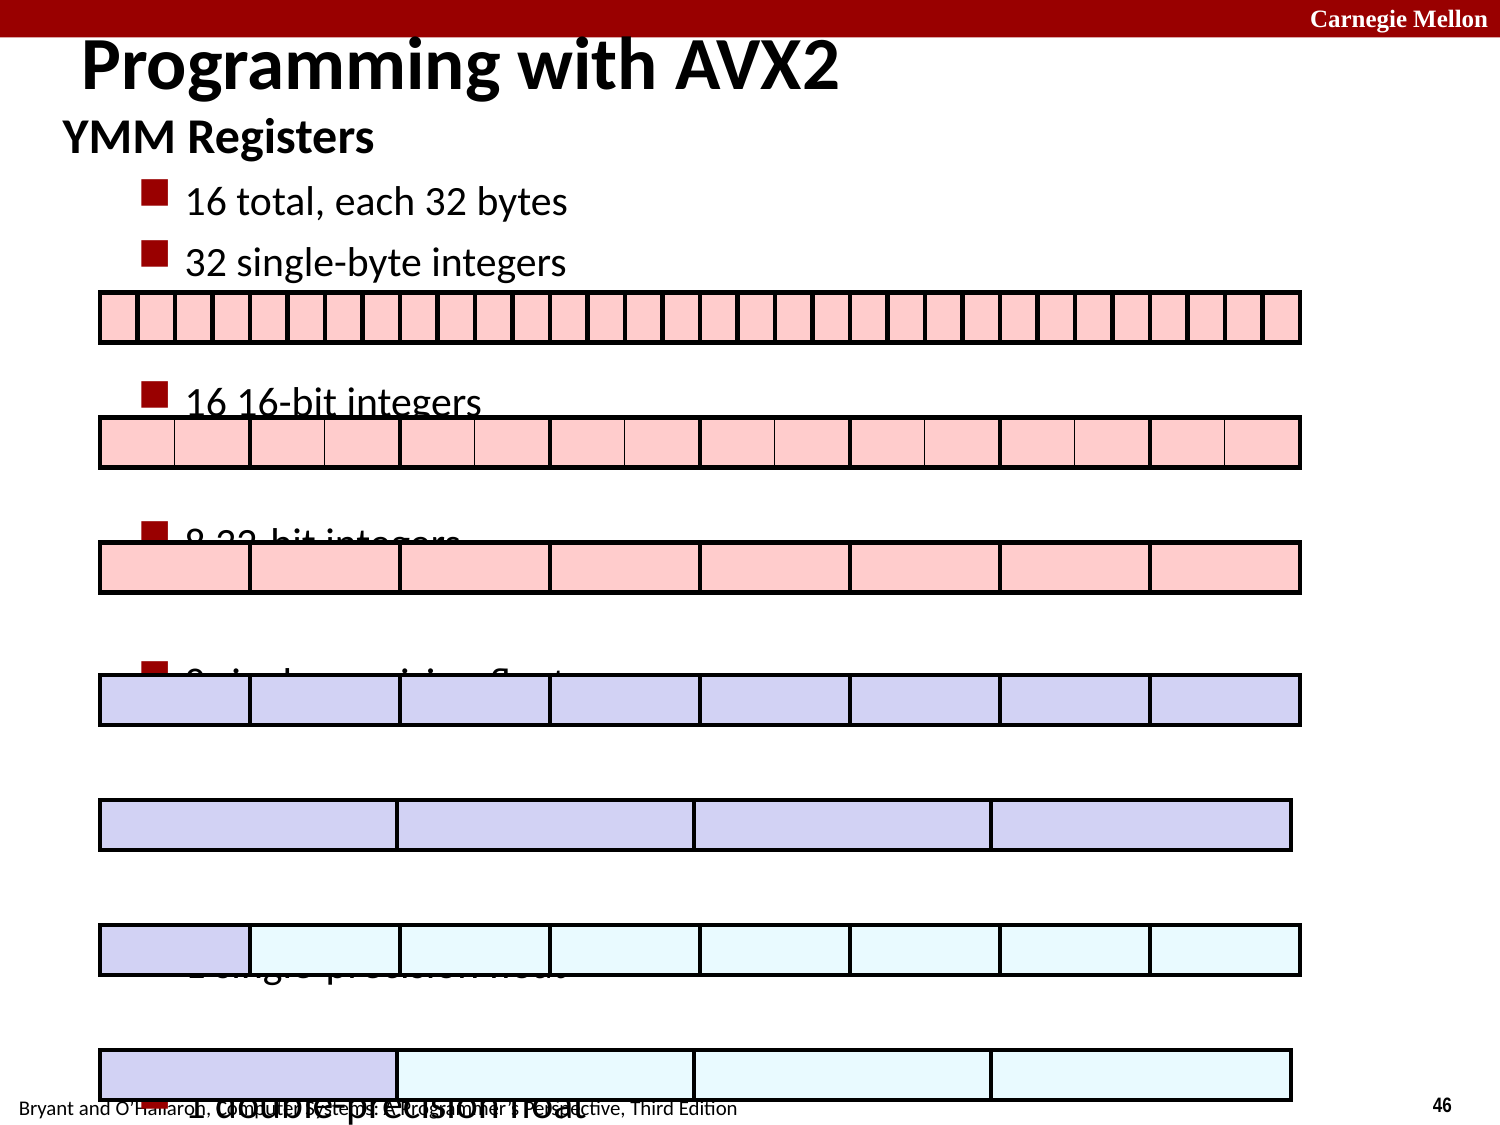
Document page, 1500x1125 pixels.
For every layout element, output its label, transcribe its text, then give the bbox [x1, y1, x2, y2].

text_box [849, 292, 887, 343]
text_box [549, 542, 699, 593]
text_box [549, 675, 699, 725]
text_box [587, 292, 624, 343]
text_box [399, 542, 549, 593]
text_box [99, 800, 396, 850]
text_box [324, 292, 362, 343]
text_box [1112, 292, 1149, 343]
text_box [962, 292, 999, 343]
text_box [849, 924, 999, 975]
text_box [249, 542, 399, 593]
text_box [99, 924, 249, 975]
text_box [99, 542, 249, 593]
text_box [249, 675, 399, 725]
text_box [1037, 292, 1074, 343]
text_box [1187, 292, 1224, 343]
text_box [991, 1050, 1291, 1100]
text_box [549, 924, 699, 975]
text_box [991, 800, 1291, 850]
text_box [849, 675, 999, 725]
text_box [694, 800, 991, 850]
text_box [399, 675, 549, 725]
text_box [999, 292, 1037, 343]
text_box [999, 542, 1149, 593]
list YMM Registers 16 total, each 32 bytes 32 single-byte integers 16 16-bit integers 8 32-bit integers 8 single-precision floats 4 double-precision floats 1 single-precision float 1 double-precision float [47, 92, 1411, 1101]
text_box [1149, 675, 1300, 725]
text_box [1262, 292, 1300, 343]
text_box [287, 292, 324, 343]
text_box [362, 292, 399, 343]
text_box [662, 292, 699, 343]
text_box [137, 292, 174, 343]
text_box [999, 924, 1149, 975]
text_box [396, 1050, 694, 1100]
text_box [249, 292, 287, 343]
text_box [812, 292, 849, 343]
text_box [737, 292, 774, 343]
text_box [699, 292, 737, 343]
text_box [699, 542, 849, 593]
text_box [1149, 542, 1300, 593]
text_box [774, 292, 812, 343]
text_box [399, 924, 549, 975]
text_box [99, 1050, 396, 1100]
text_box [437, 292, 474, 343]
text_box [624, 292, 662, 343]
text_box [99, 292, 137, 343]
text_box [1149, 292, 1187, 343]
text_box [396, 800, 694, 850]
text_box [694, 1050, 991, 1100]
text_box [999, 675, 1149, 725]
text_box [549, 292, 587, 343]
text_box [849, 542, 999, 593]
text_box [399, 292, 437, 343]
text_box [249, 924, 399, 975]
text_box [174, 292, 212, 343]
text_box [1074, 292, 1112, 343]
text_box [474, 292, 512, 343]
text_box [212, 292, 249, 343]
text_box [887, 292, 924, 343]
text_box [99, 417, 1301, 468]
text_box [1224, 292, 1262, 343]
text_box [699, 675, 849, 725]
text_box [99, 675, 249, 725]
text_box [512, 292, 549, 343]
title Programming with AVX2 [66, 0, 1497, 125]
text_box [699, 924, 849, 975]
text_box [924, 292, 962, 343]
text_box [1149, 924, 1300, 975]
